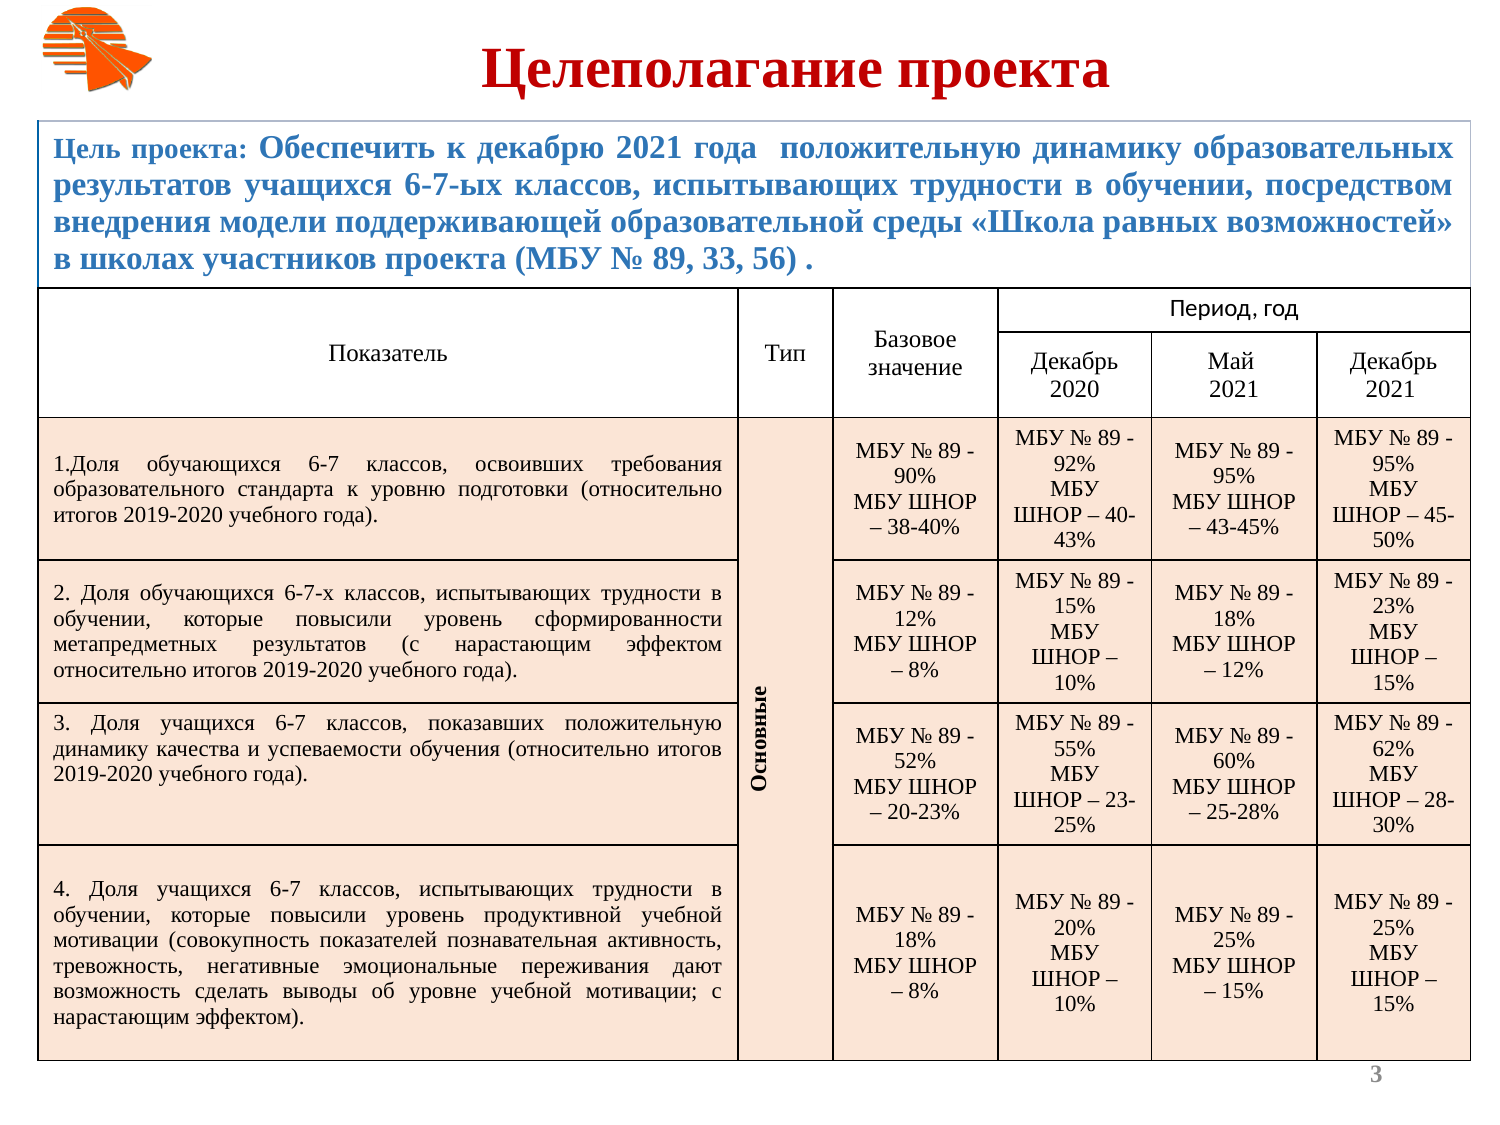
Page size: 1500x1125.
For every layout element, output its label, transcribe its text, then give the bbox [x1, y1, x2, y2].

table_cell 4. Доля учащихся 6-7 классов, испытывающих трудности в обучении, которые повысили уровень продуктивной учебной мотивации (совокупность показателей познавательная активность, тревожность, негативные эмоциональные переживания дают возможность сделать выводы об уровне учебной мотивации; с нарастающим эффектом). [39, 846, 737, 1060]
table_cell МБУ № 89 - 18% МБУ ШНОР – 12% [1152, 561, 1316, 702]
table_cell МБУ № 89 - 25% МБУ ШНОР – 15% [1318, 846, 1470, 1060]
picture [41, 5, 152, 94]
table_cell МБУ № 89 - 90% МБУ ШНОР – 38-40% [834, 418, 997, 559]
table_cell МБУ № 89 - 62% МБУ ШНОР – 28-30% [1318, 704, 1470, 844]
table_cell Показатель [39, 289, 737, 417]
table_cell МБУ № 89 - 60% МБУ ШНОР – 25-28% [1152, 704, 1316, 844]
table_cell МБУ № 89 - 52% МБУ ШНОР – 20-23% [834, 704, 997, 844]
slide_number 3 [1060, 1061, 1398, 1103]
table_cell МБУ № 89 - 18% МБУ ШНОР – 8% [834, 846, 997, 1060]
text_box Целеполагание проекта [253, 22, 1368, 114]
table_cell МБУ № 89 - 95% МБУ ШНОР – 43-45% [1152, 418, 1316, 559]
table_cell МБУ № 89 - 23% МБУ ШНОР – 15% [1318, 561, 1470, 702]
table_cell Декабрь 2021 [1318, 333, 1470, 417]
table_cell Базовое значение [834, 289, 997, 417]
table_cell Основные [739, 418, 832, 1060]
table_cell 2. Доля обучающихся 6-7-х классов, испытывающих трудности в обучении, которые повысили уровень сформированности метапредметных результатов (с нарастающим эффектом относительно итогов 2019-2020 учебного года). [39, 561, 737, 702]
table_cell МБУ № 89 - 15% МБУ ШНОР – 10% [999, 561, 1151, 702]
table_cell Май 2021 [1152, 333, 1316, 417]
table_cell МБУ № 89 - 95% МБУ ШНОР – 45-50% [1318, 418, 1470, 559]
table_cell МБУ № 89 - 12% МБУ ШНОР – 8% [834, 561, 997, 702]
table_cell МБУ № 89 - 20% МБУ ШНОР – 10% [999, 846, 1151, 1060]
table_cell МБУ № 89 - 92% МБУ ШНОР – 40-43% [999, 418, 1151, 559]
table_cell Тип [739, 289, 832, 417]
table_cell Период, год [999, 289, 1470, 331]
table_cell 1.Доля обучающихся 6-7 классов, освоивших требования образовательного стандарта к уровню подготовки (относительно итогов 2019-2020 учебного года). [39, 418, 737, 559]
table_cell Декабрь 2020 [999, 333, 1151, 417]
table_cell 3. Доля учащихся 6-7 классов, показавших положительную динамику качества и успеваемости обучения (относительно итогов 2019-2020 учебного года). [39, 704, 737, 844]
table_cell МБУ № 89 - 25% МБУ ШНОР – 15% [1152, 846, 1316, 1060]
table_cell МБУ № 89 - 55% МБУ ШНОР – 23-25% [999, 704, 1151, 844]
table_header Цель проекта: Обеспечить к декабрю 2021 года положительную динамику образовательных результатов учащихся 6-7-ых классов, испытывающих трудности в обучении, посредством внедрения модели поддерживающей образовательной среды «Школа равных возможностей» в школах участников проекта (МБУ № 89, 33, 56) . [39, 122, 1470, 287]
